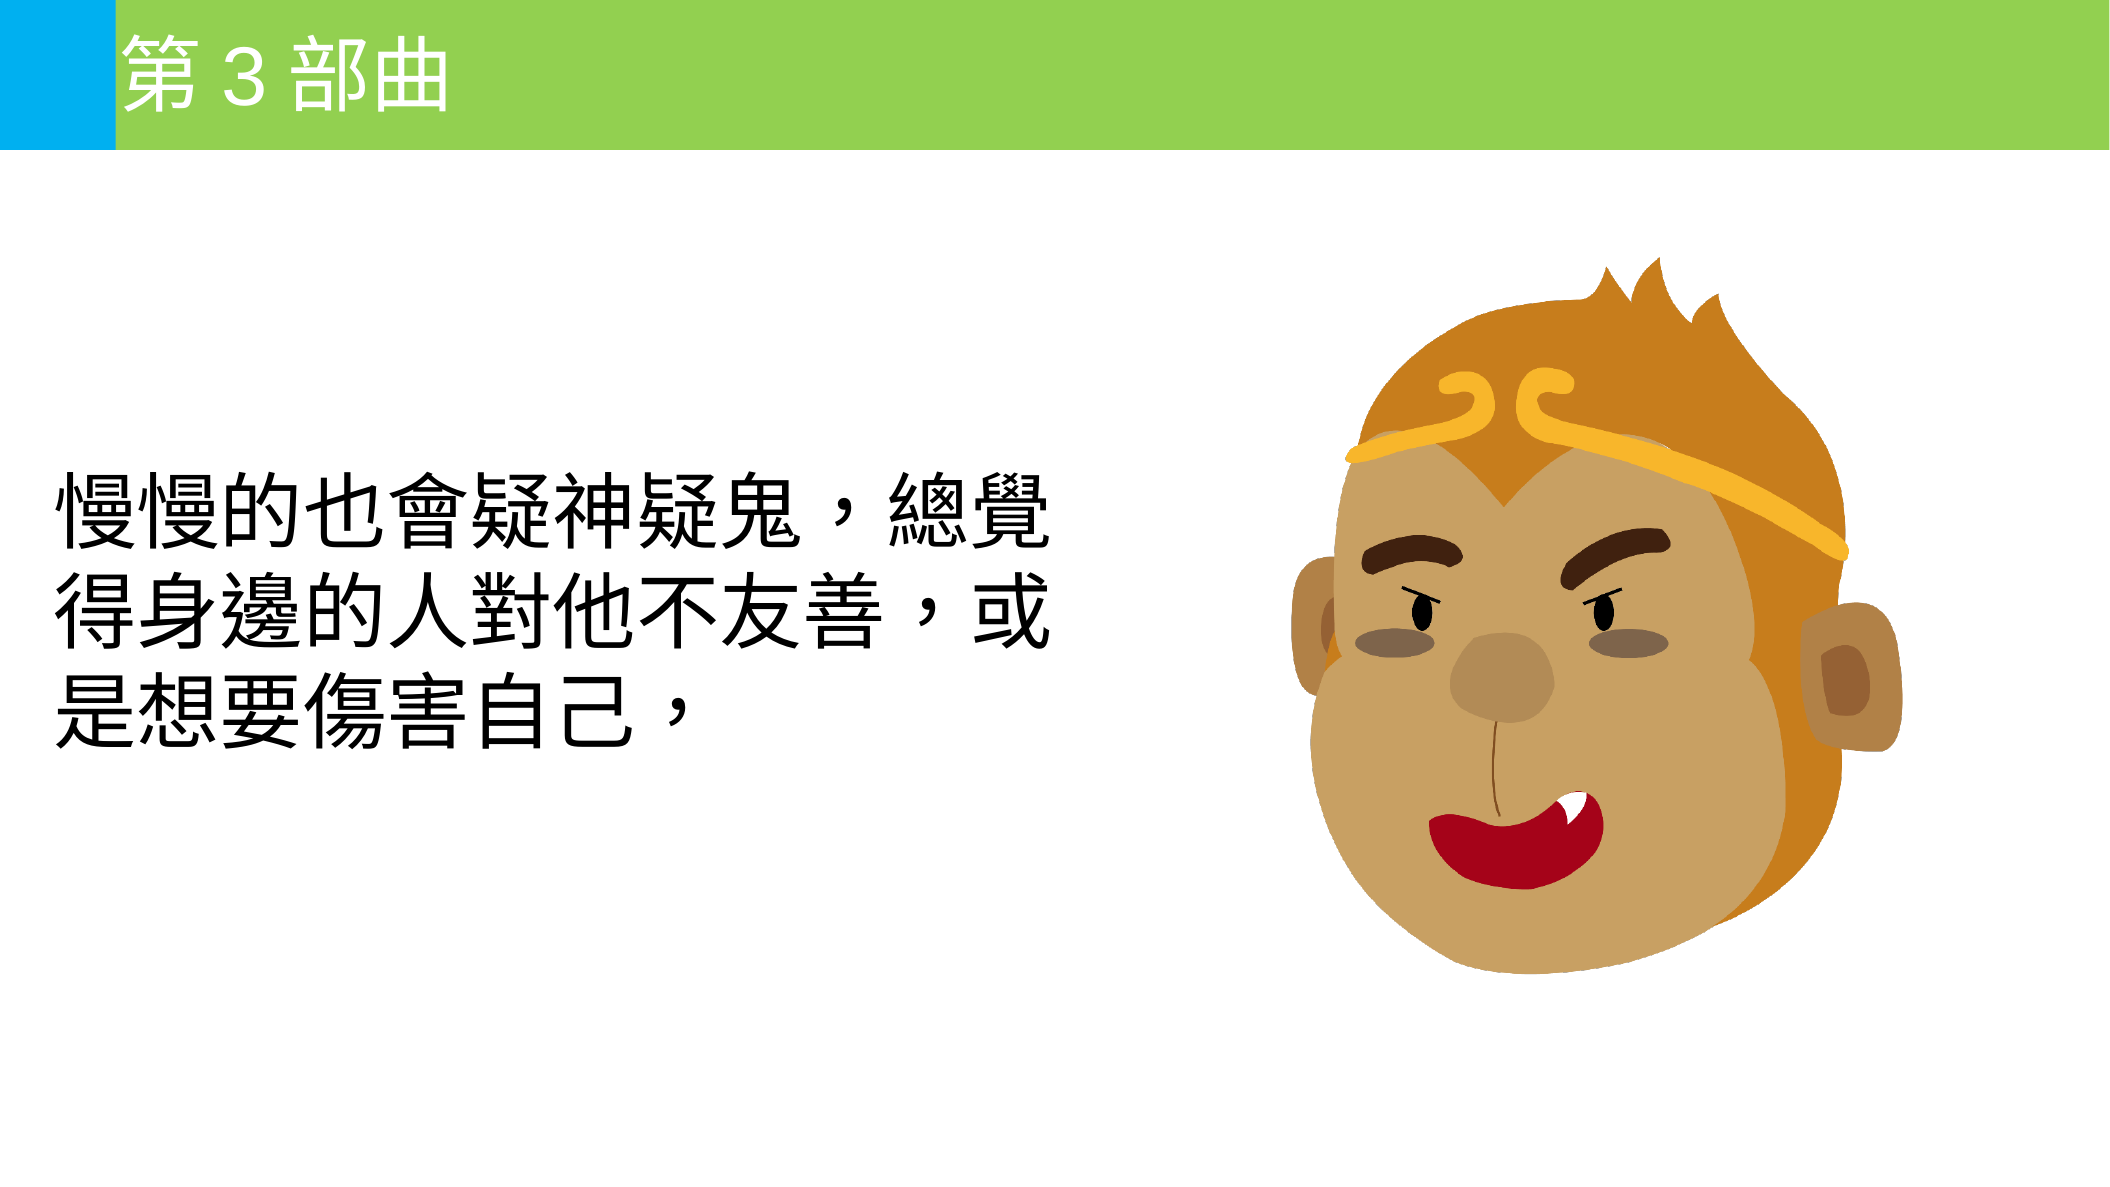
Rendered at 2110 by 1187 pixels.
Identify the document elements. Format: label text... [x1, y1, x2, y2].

text_box 第3部曲 [103, 14, 469, 130]
text_box 慢慢的也會疑神疑鬼，總覺得身邊的人對他不友善，或是想要傷害自己， [38, 451, 1094, 767]
picture [1125, 0, 2087, 1187]
